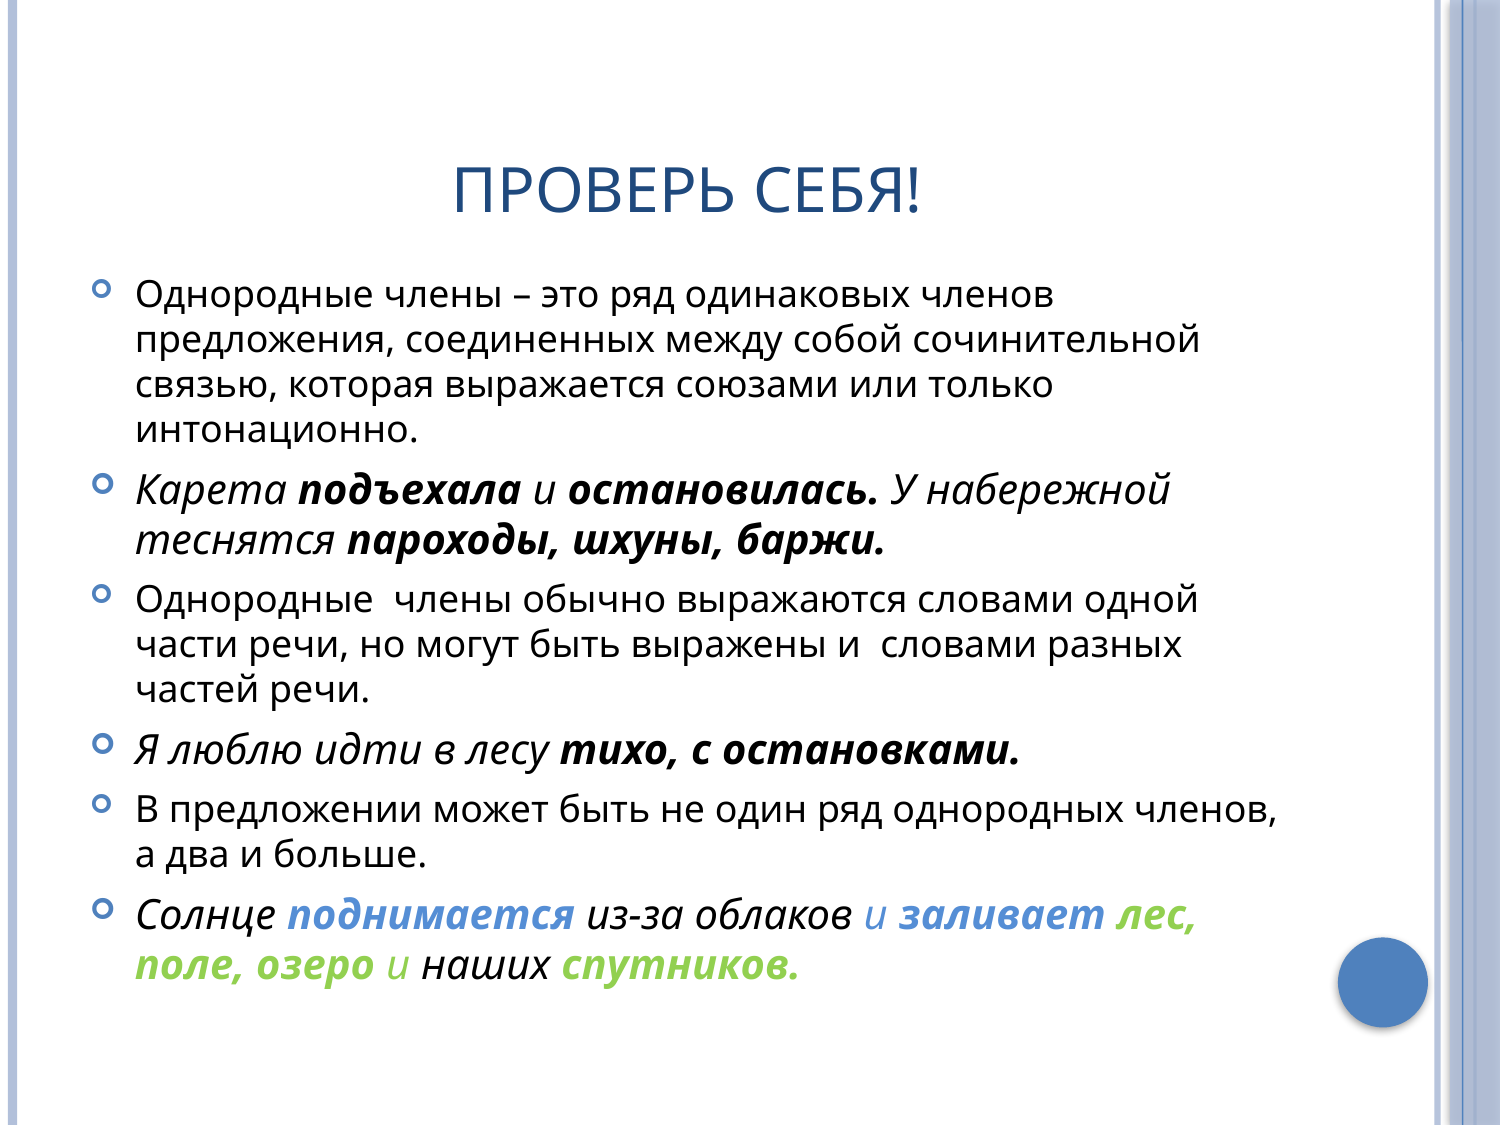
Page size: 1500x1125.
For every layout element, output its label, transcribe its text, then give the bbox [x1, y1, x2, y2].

title Проверь себя! [75, 45, 1300, 233]
list Однородные члены – это ряд одинаковых членов предложения, соединенных между собой сочинительной связью, которая выражается союзами или только интонационно. Карета подъехала и остановилась. У набережной теснятся пароходы, шхуны, баржи. Однородные члены обычно выражаются словами одной части речи, но могут быть выражены и словами разных частей речи. Я люблю идти в лесу тихо, с остановками. В предложении может быть не один ряд однородных членов, а два и больше. Солнце поднимается из-за облаков и заливает лес, поле, озеро и наших спутников. [75, 262, 1300, 1062]
